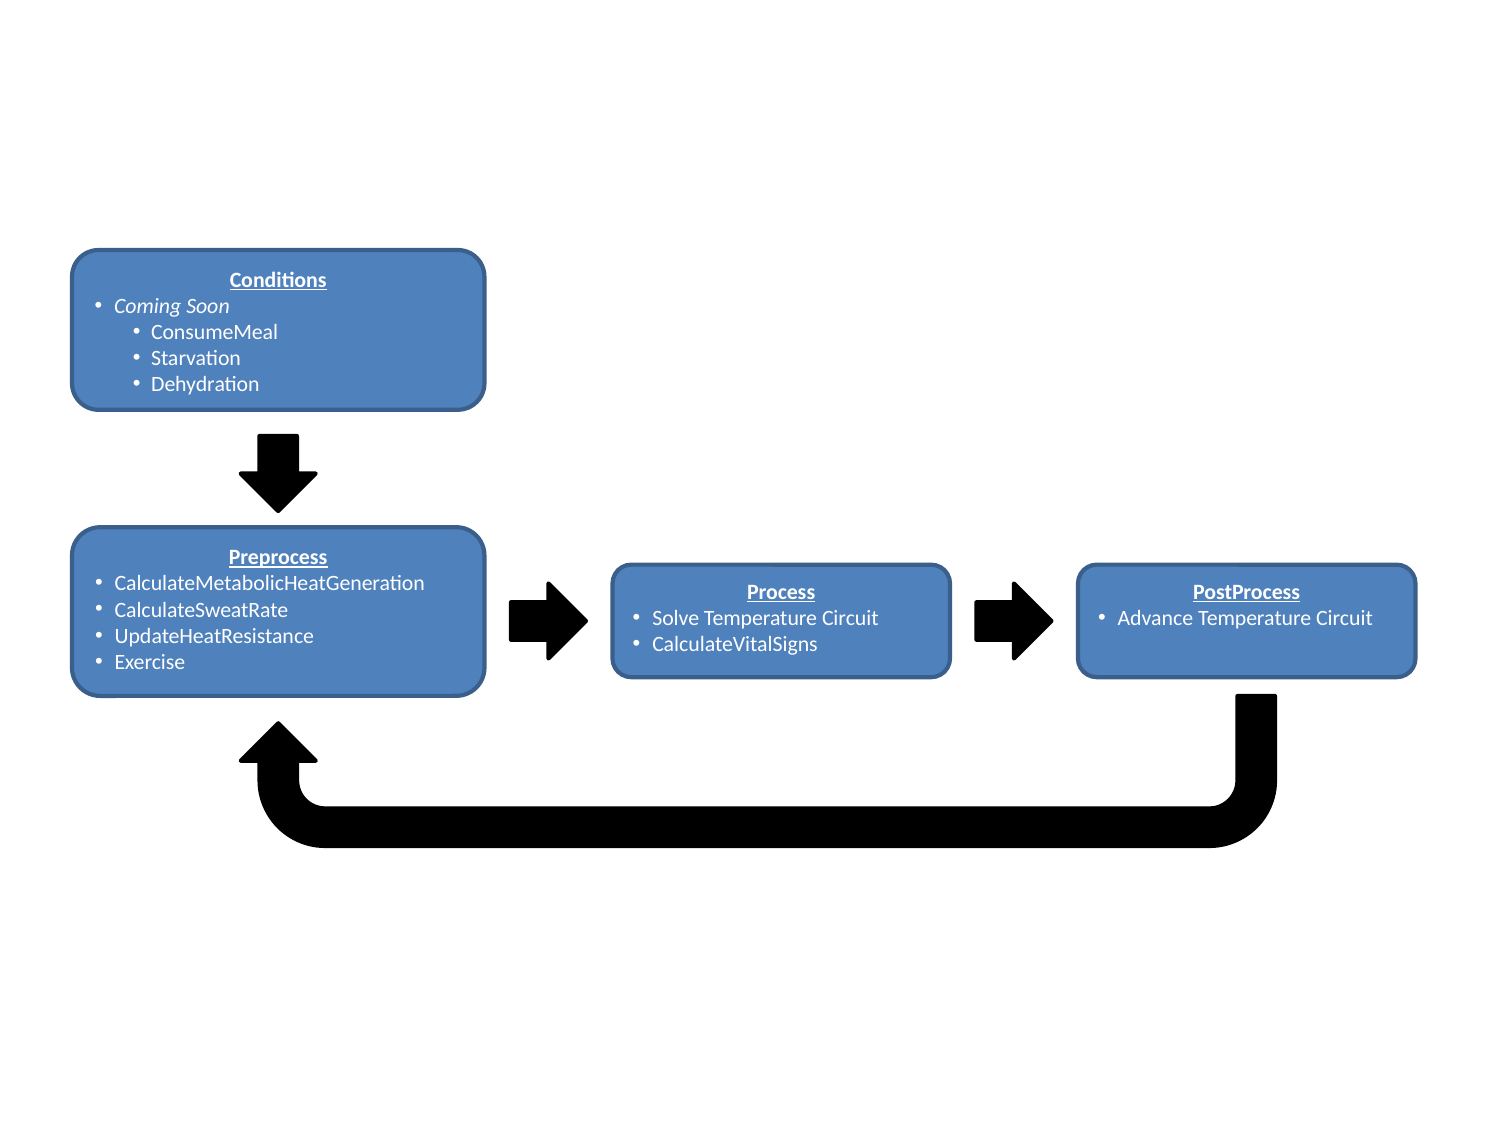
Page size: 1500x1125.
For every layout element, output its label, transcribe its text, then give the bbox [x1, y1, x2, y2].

text_box Process Solve Temperature Circuit CalculateVitalSigns [610, 562, 953, 680]
text_box Preprocess CalculateMetabolicHeatGeneration CalculateSweatRate UpdateHeatResistance Exercise [69, 525, 487, 699]
text_box PostProcess Advance Temperature Circuit [1075, 562, 1418, 680]
text_box [974, 581, 1054, 661]
text_box Conditions Coming Soon ConsumeMeal Starvation Dehydration [69, 247, 487, 412]
text_box [238, 693, 1278, 849]
text_box [508, 581, 589, 661]
text_box [238, 433, 318, 514]
